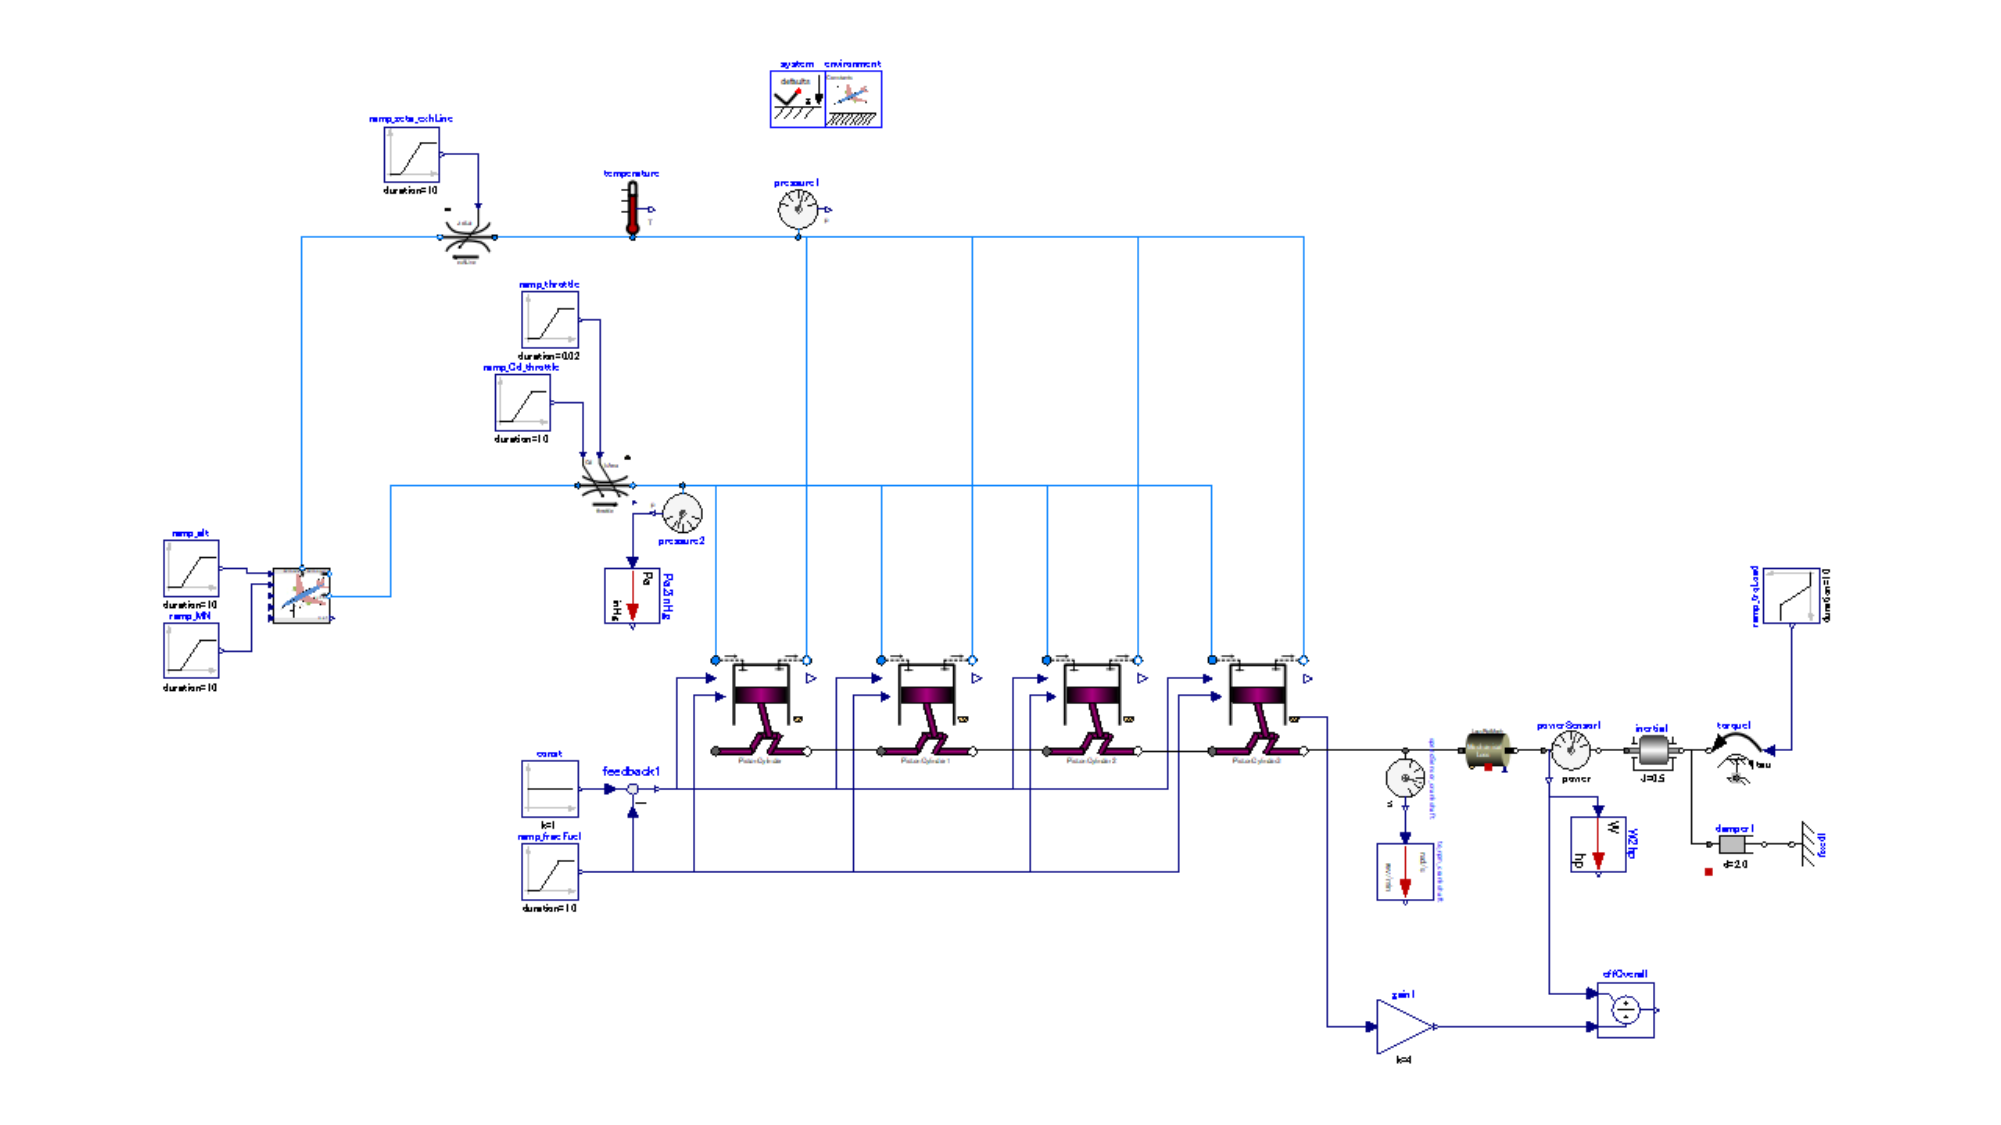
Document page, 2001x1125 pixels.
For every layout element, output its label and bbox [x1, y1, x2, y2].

picture [151, 44, 1849, 1081]
